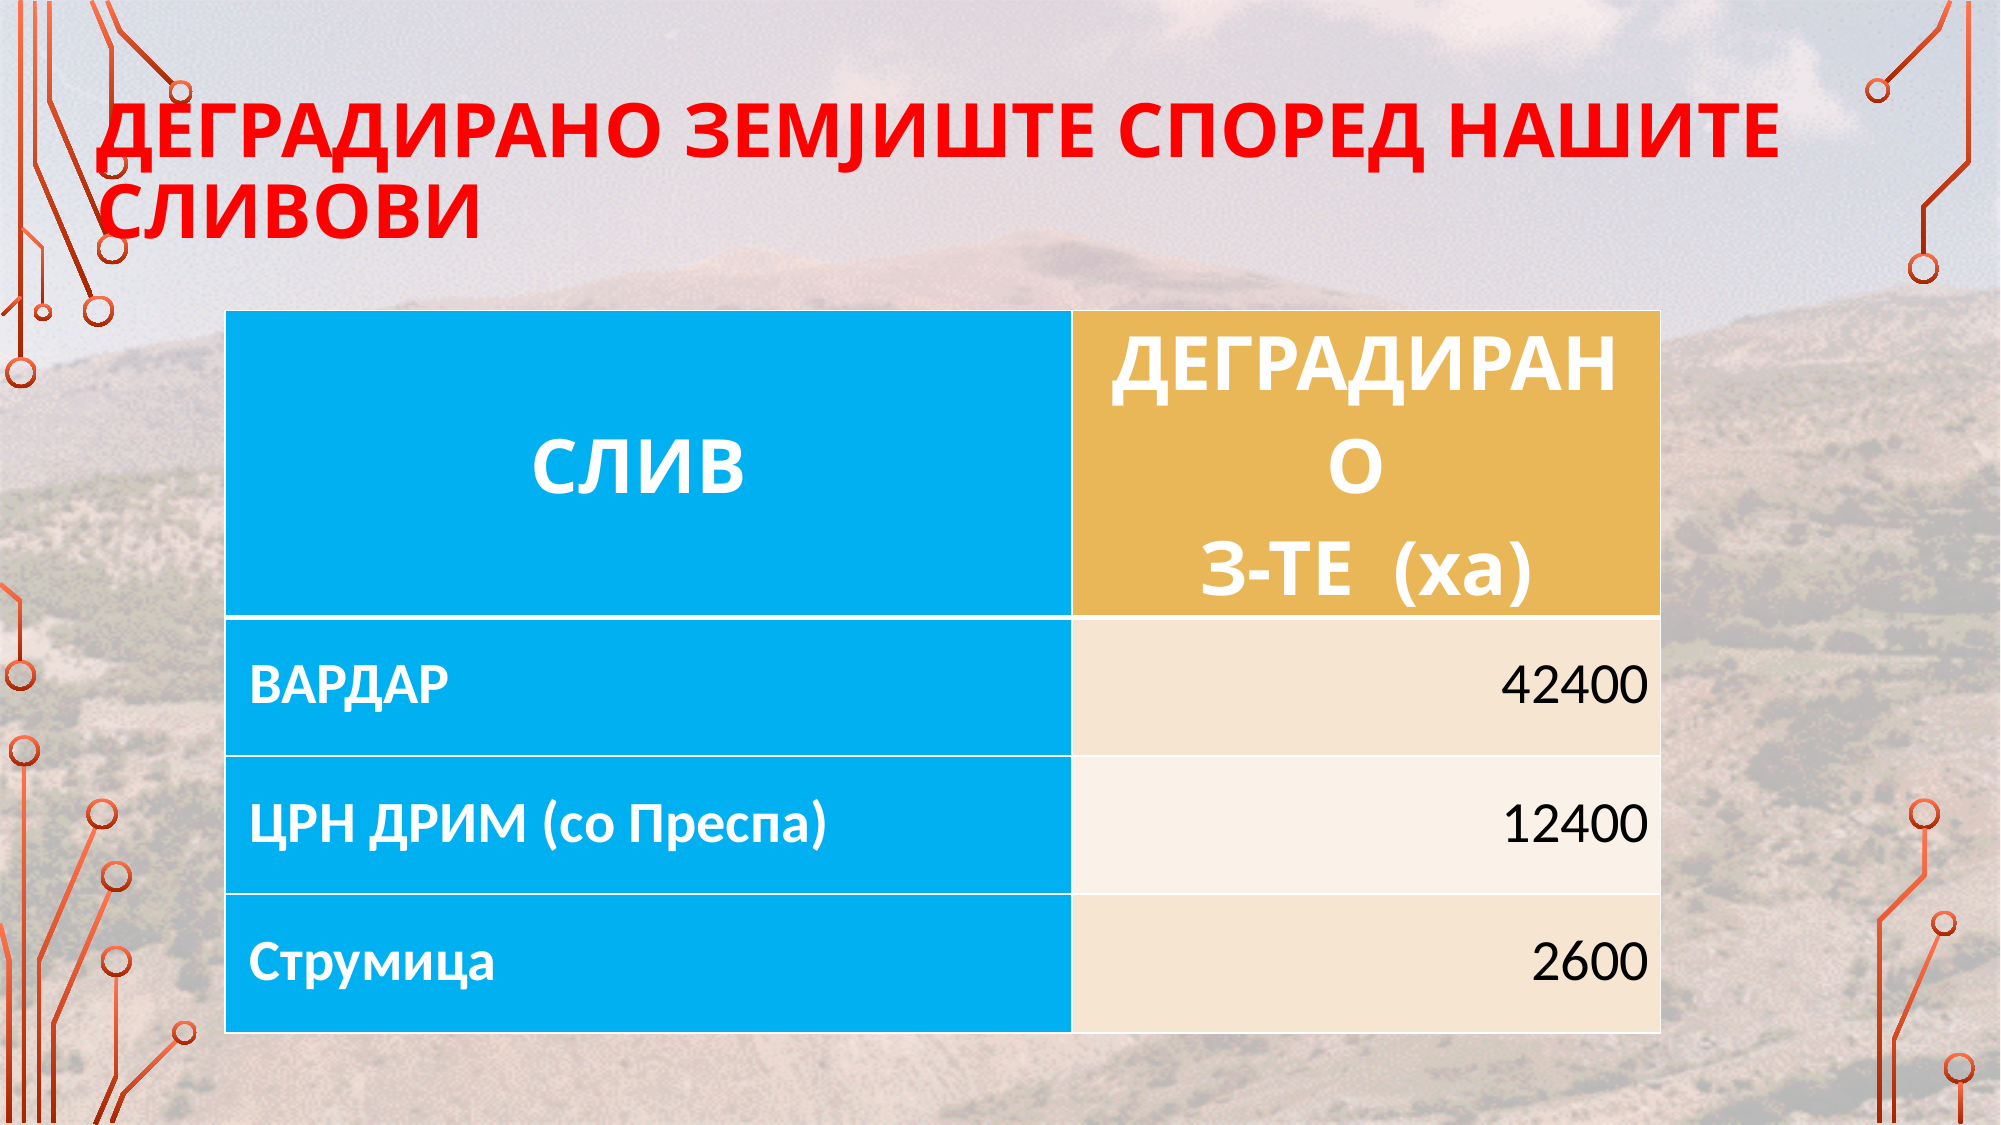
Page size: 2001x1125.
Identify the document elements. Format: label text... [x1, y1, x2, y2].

title Деградирано земјиште според нашите сливови [81, 52, 1950, 296]
table_cell 42400 [1073, 620, 1660, 755]
table_cell 2600 [1073, 895, 1660, 1032]
table_cell ВАРДАР [226, 620, 1071, 755]
table_header СЛИВ [226, 311, 1071, 615]
table_cell 12400 [1073, 757, 1660, 893]
table_header ДЕГРАДИРАНО З-ТЕ (ха) [1073, 311, 1660, 615]
table_cell Струмица [226, 895, 1071, 1032]
table_cell ЦРН ДРИМ (со Преспа) [226, 757, 1071, 893]
